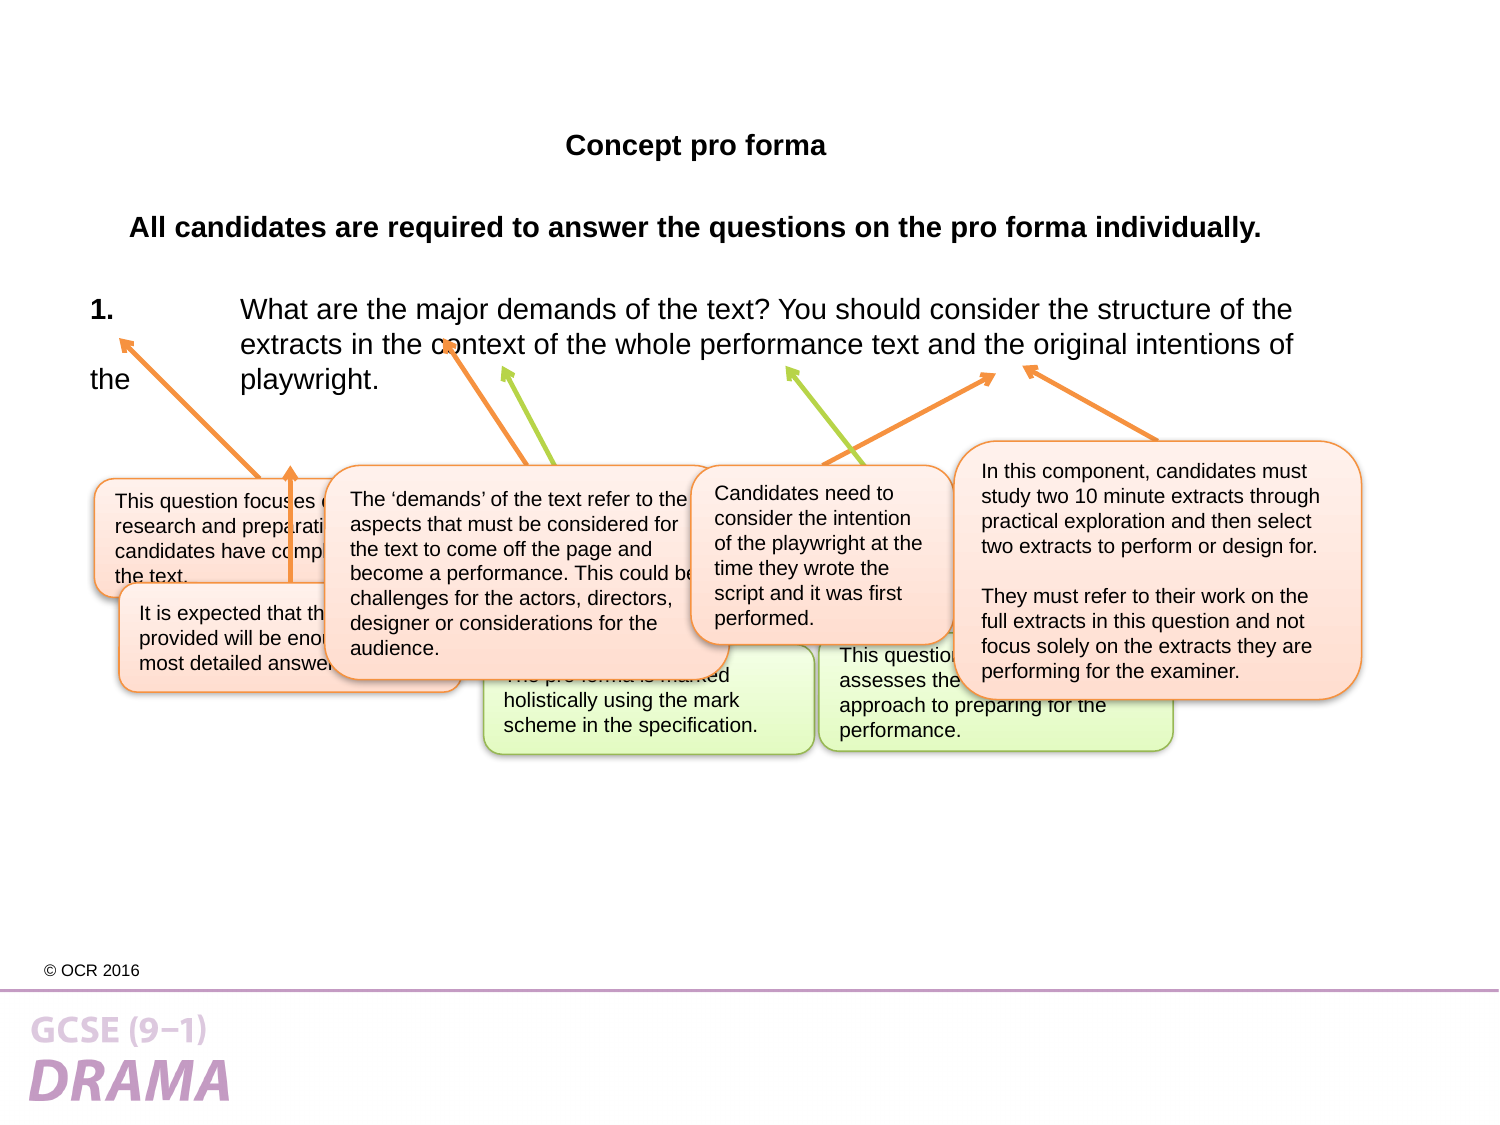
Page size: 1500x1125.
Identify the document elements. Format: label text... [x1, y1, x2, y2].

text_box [118, 337, 260, 479]
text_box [501, 365, 650, 645]
text_box The pro forma is marked holistically using the mark scheme in the specification. [482, 653, 815, 756]
text_box This question focuses on the research and preparation candidates have completed on the text. [93, 477, 285, 599]
text_box Candidates need to consider the intention of the playwright at the time they wrote the script and it was first performed. [690, 464, 938, 646]
text_box It is expected that the space provided will be enough for the most detailed answers. [118, 581, 456, 693]
text_box This question focuses on the research and preparation candidates have completed on the text. [294, 477, 329, 580]
picture [0, 989, 1499, 1125]
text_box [442, 337, 528, 466]
list Concept pro forma All candidates are required to answer the questions on the pro forma individually. 1. What are the major demands of the text? You should consider the structure of the extracts in the context of the whole performance text and the original intentions of the playwright. [75, 78, 1317, 1005]
text_box This question assesses AO1. It assesses the candidate’s approach to preparing for the performance. [817, 645, 1174, 753]
text_box In this component, candidates must study two 10 minute extracts through practical exploration and then select two extracts to perform or design for. They must refer to their work on the full extracts in this question and not focus solely on the extracts they are performing for the examiner. [953, 440, 1363, 701]
text_box The ‘demands’ of the text refer to the aspects that must be considered for the text to come off the page and become a performance. This could be challenges for the actors, directors, designer or considerations for the audience. [323, 464, 729, 681]
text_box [785, 365, 997, 634]
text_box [1021, 365, 1158, 442]
